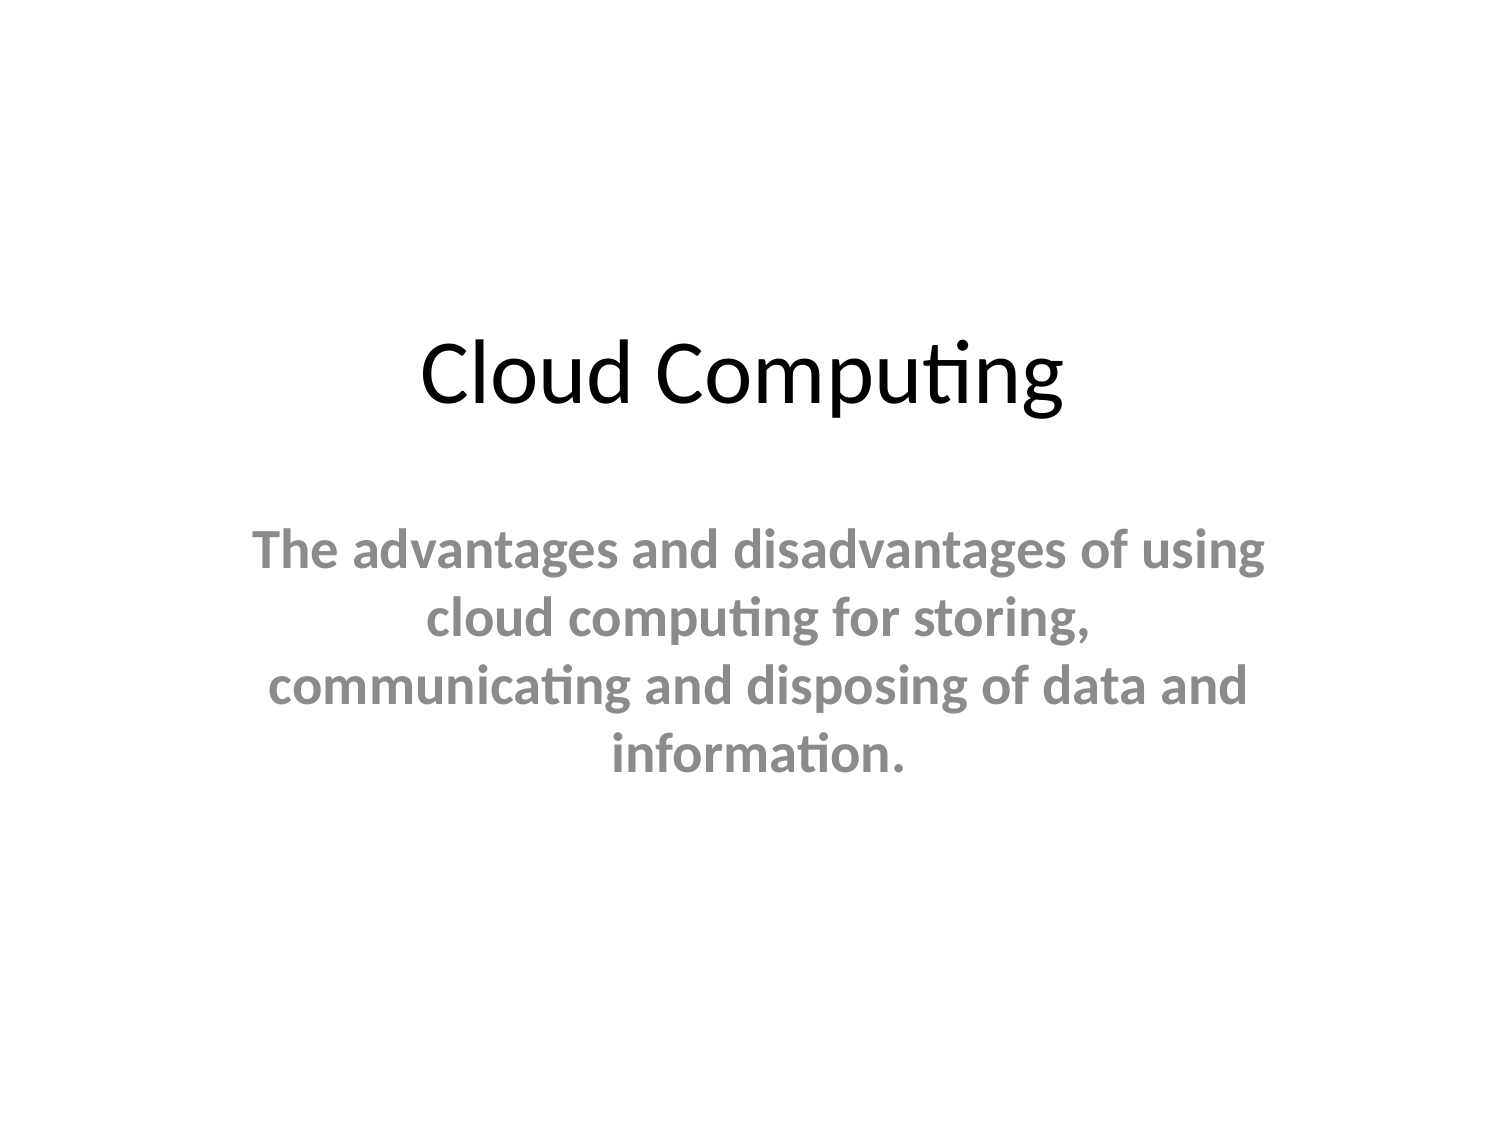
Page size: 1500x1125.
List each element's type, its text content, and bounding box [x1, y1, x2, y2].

title Cloud Computing [105, 246, 1381, 488]
subtitle The advantages and disadvantages of using cloud computing for storing, communicating and disposing of data and information. [234, 503, 1285, 792]
